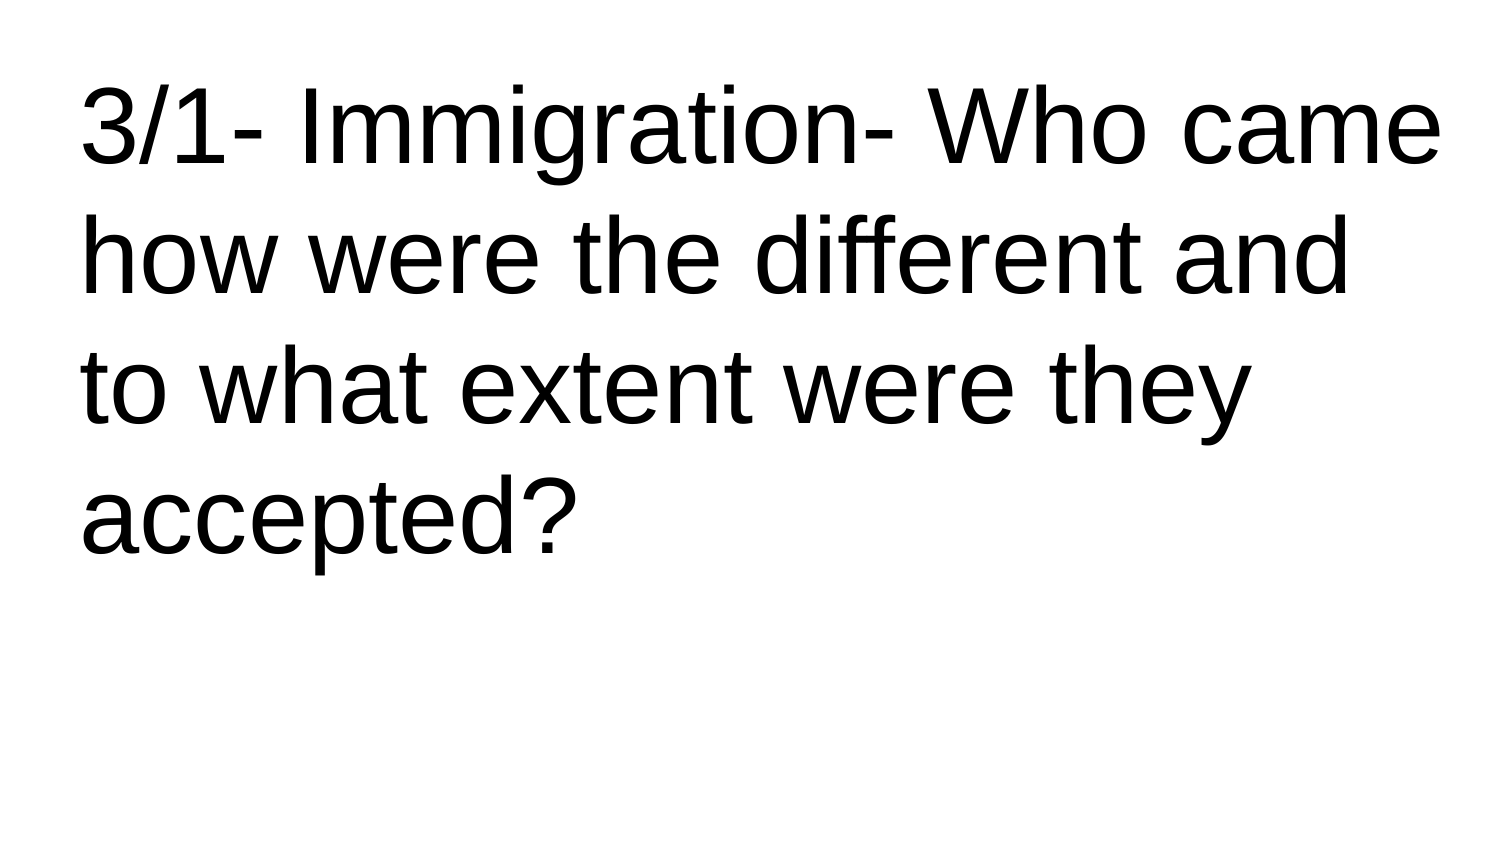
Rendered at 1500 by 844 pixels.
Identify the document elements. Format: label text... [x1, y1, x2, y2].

title 3/1- Immigration- Who came how were the different and to what extent were they accepted? [64, 253, 1463, 591]
